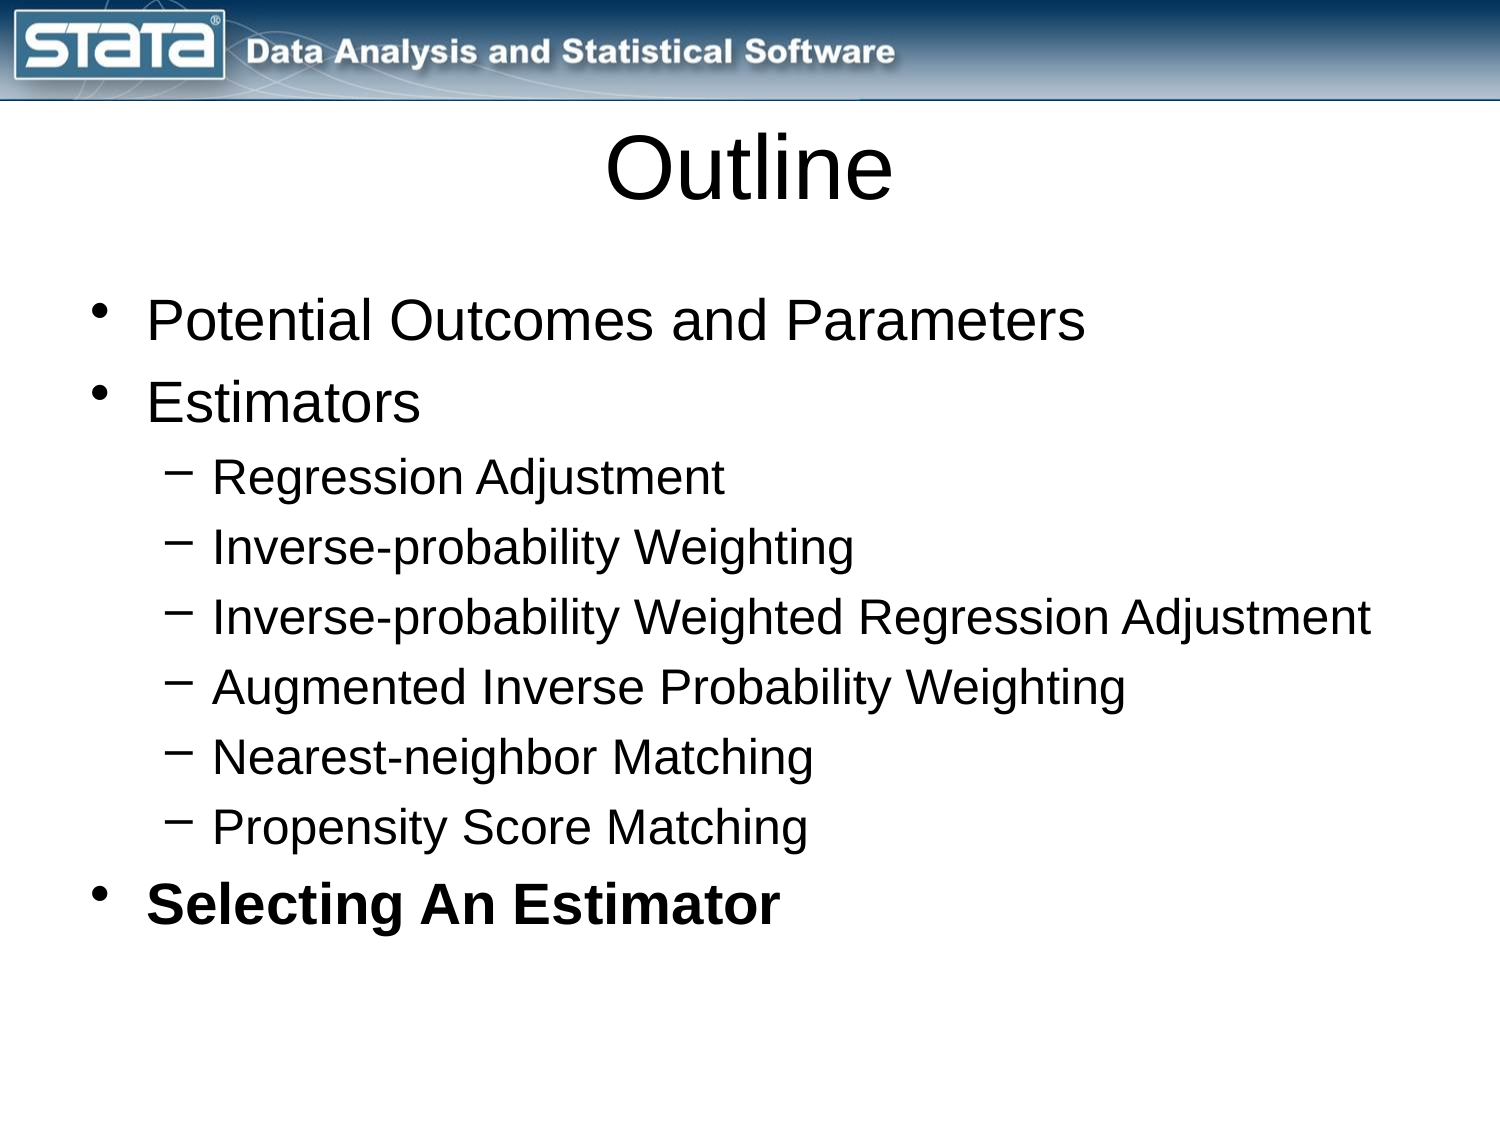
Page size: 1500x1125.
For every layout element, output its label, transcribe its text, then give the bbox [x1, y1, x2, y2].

list Potential Outcomes and Parameters Estimators Regression Adjustment Inverse-probability Weighting Inverse-probability Weighted Regression Adjustment Augmented Inverse Probability Weighting Nearest-neighbor Matching Propensity Score Matching Selecting An Estimator [75, 275, 1425, 1063]
picture [0, 0, 1500, 102]
title Outline [0, 108, 1500, 225]
